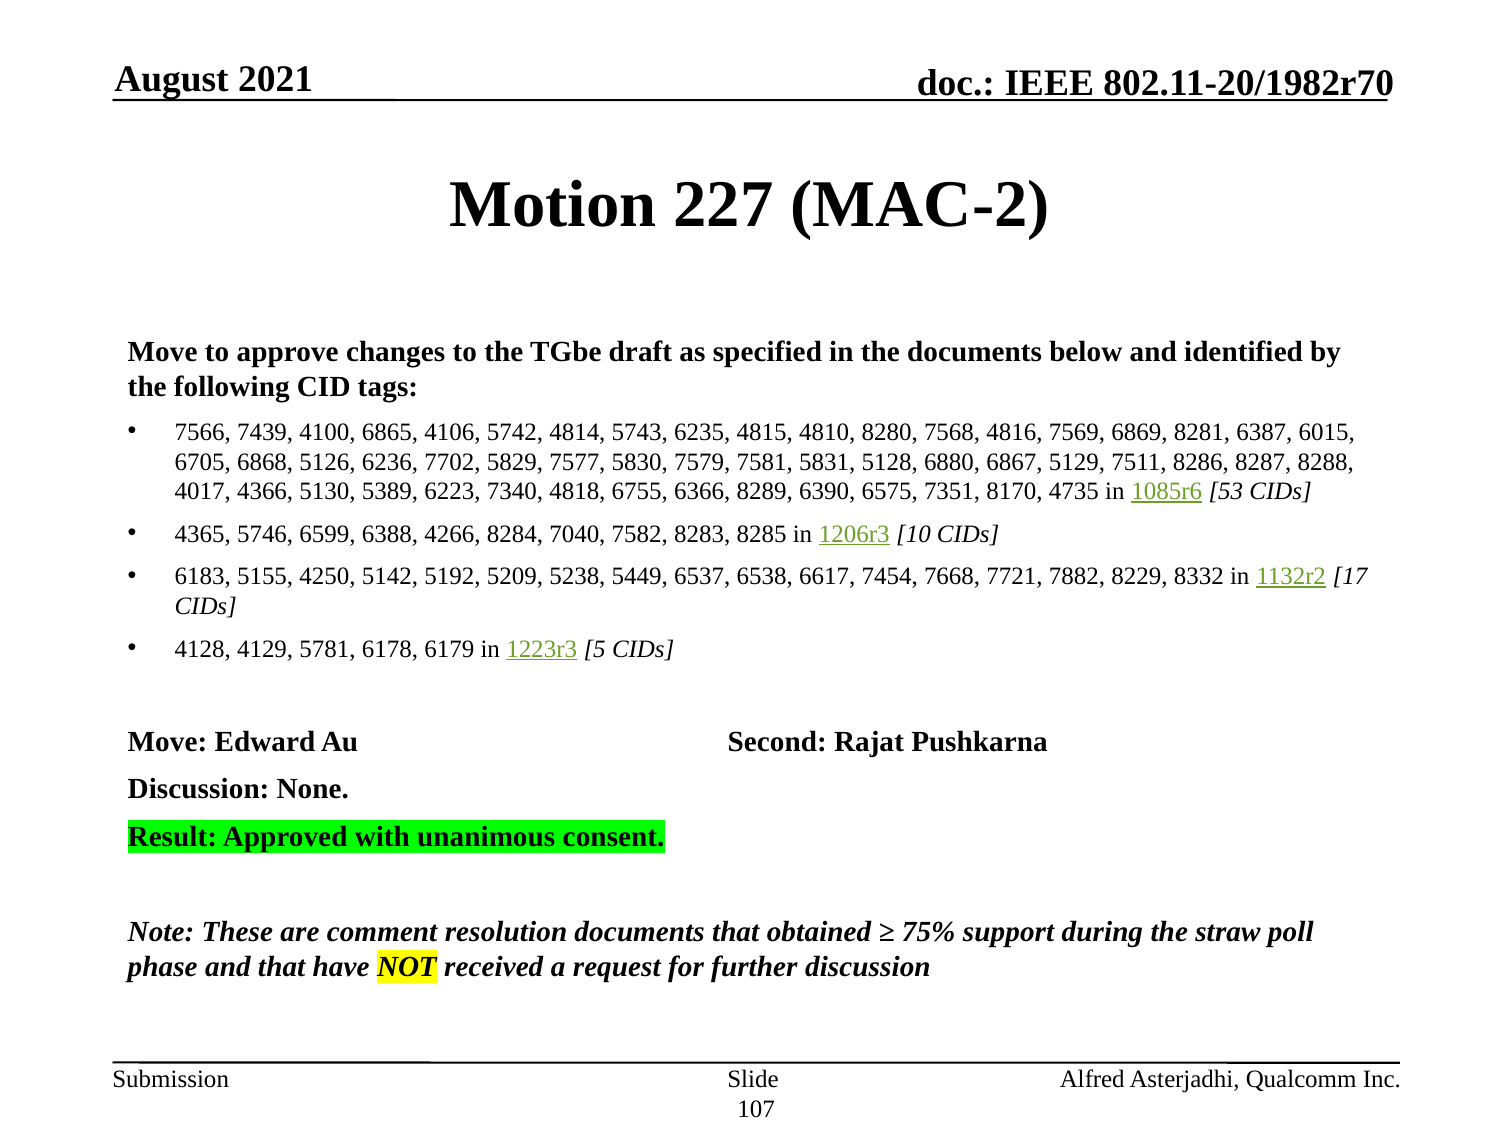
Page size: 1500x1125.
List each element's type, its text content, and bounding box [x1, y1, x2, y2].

title Motion 227 (MAC-2) [112, 112, 1388, 288]
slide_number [114, 54, 423, 100]
list Move to approve changes to the TGbe draft as specified in the documents below and identified by the following CID tags: 7566, 7439, 4100, 6865, 4106, 5742, 4814, 5743, 6235, 4815, 4810, 8280, 7568, 4816, 7569, 6869, 8281, 6387, 6015, 6705, 6868, 5126, 6236, 7702, 5829, 7577, 5830, 7579, 7581, 5831, 5128, 6880, 6867, 5129, 7511, 8286, 8287, 8288, 4017, 4366, 5130, 5389, 6223, 7340, 4818, 6755, 6366, 8289, 6390, 6575, 7351, 8170, 4735 in 1085r6 [53 CIDs] 4365, 5746, 6599, 6388, 4266, 8284, 7040, 7582, 8283, 8285 in 1206r3 [10 CIDs] 6183, 5155, 4250, 5142, 5192, 5209, 5238, 5449, 6537, 6538, 6617, 7454, 7668, 7721, 7882, 8229, 8332 in 1132r2 [17 CIDs] 4128, 4129, 5781, 6178, 6179 in 1223r3 [5 CIDs] Move: Edward Au Second: Rajat Pushkarna Discussion: None. Result: Approved with unanimous consent. Note: These are comment resolution documents that obtained ≥ 75% support during the straw poll phase and that have NOT received a request for further discussion [112, 324, 1388, 1063]
slide_number Slide 107 [712, 1061, 800, 1123]
footer Alfred Asterjadhi, Qualcomm Inc. [878, 1061, 1402, 1093]
